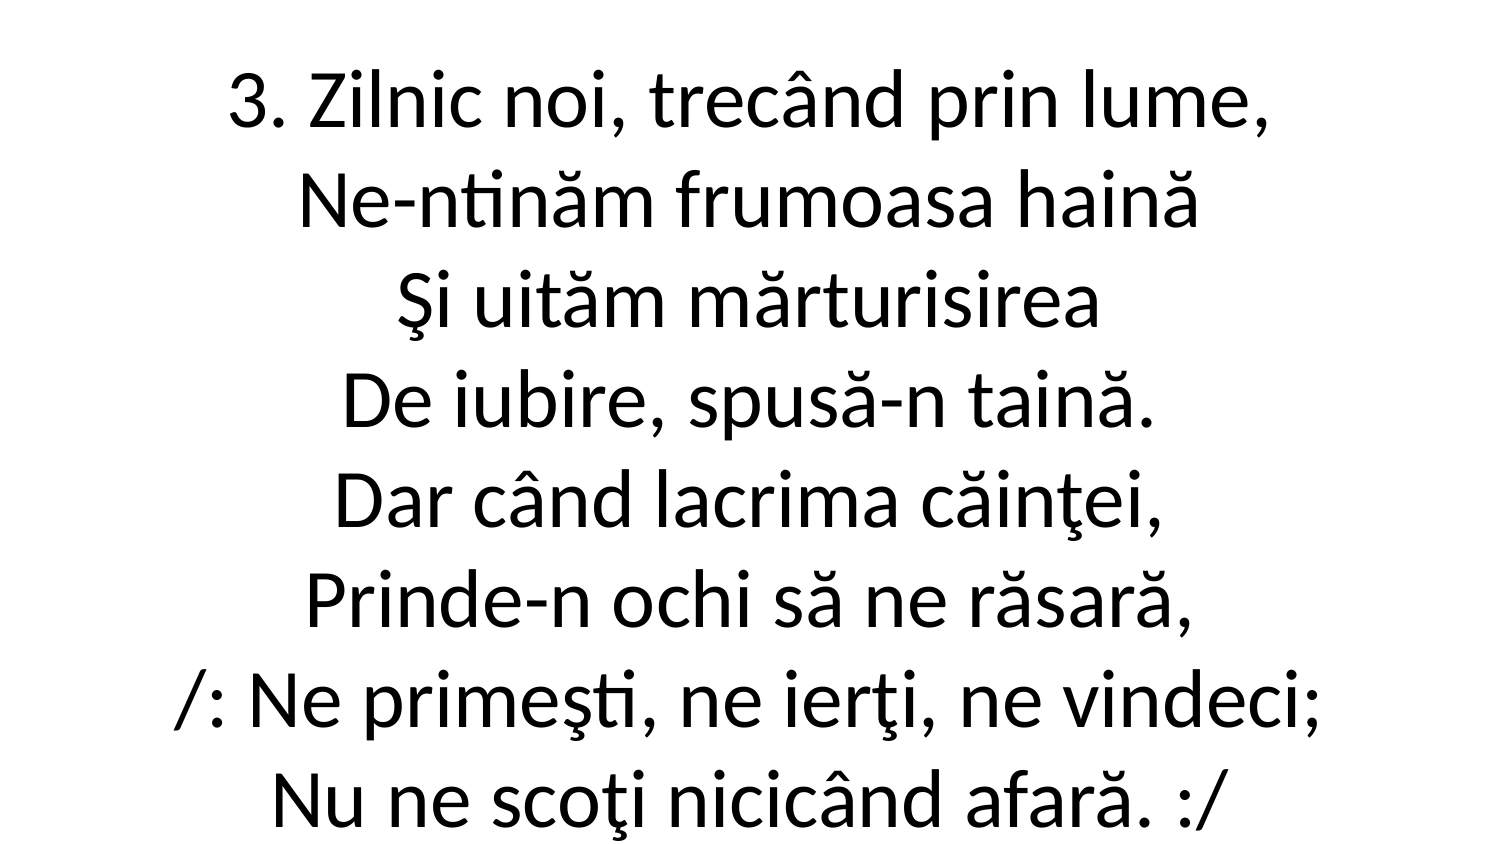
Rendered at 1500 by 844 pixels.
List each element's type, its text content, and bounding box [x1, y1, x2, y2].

text_box 3. Zilnic noi, trecând prin lume, Ne-ntinăm frumoasa haină Şi uităm mărturisirea De iubire, spusă-n taină. Dar când lacrima căinţei, Prinde-n ochi să ne răsară, /: Ne primeşti, ne ierţi, ne vindeci; Nu ne scoţi nicicând afară. :/ [159, 0, 1341, 844]
